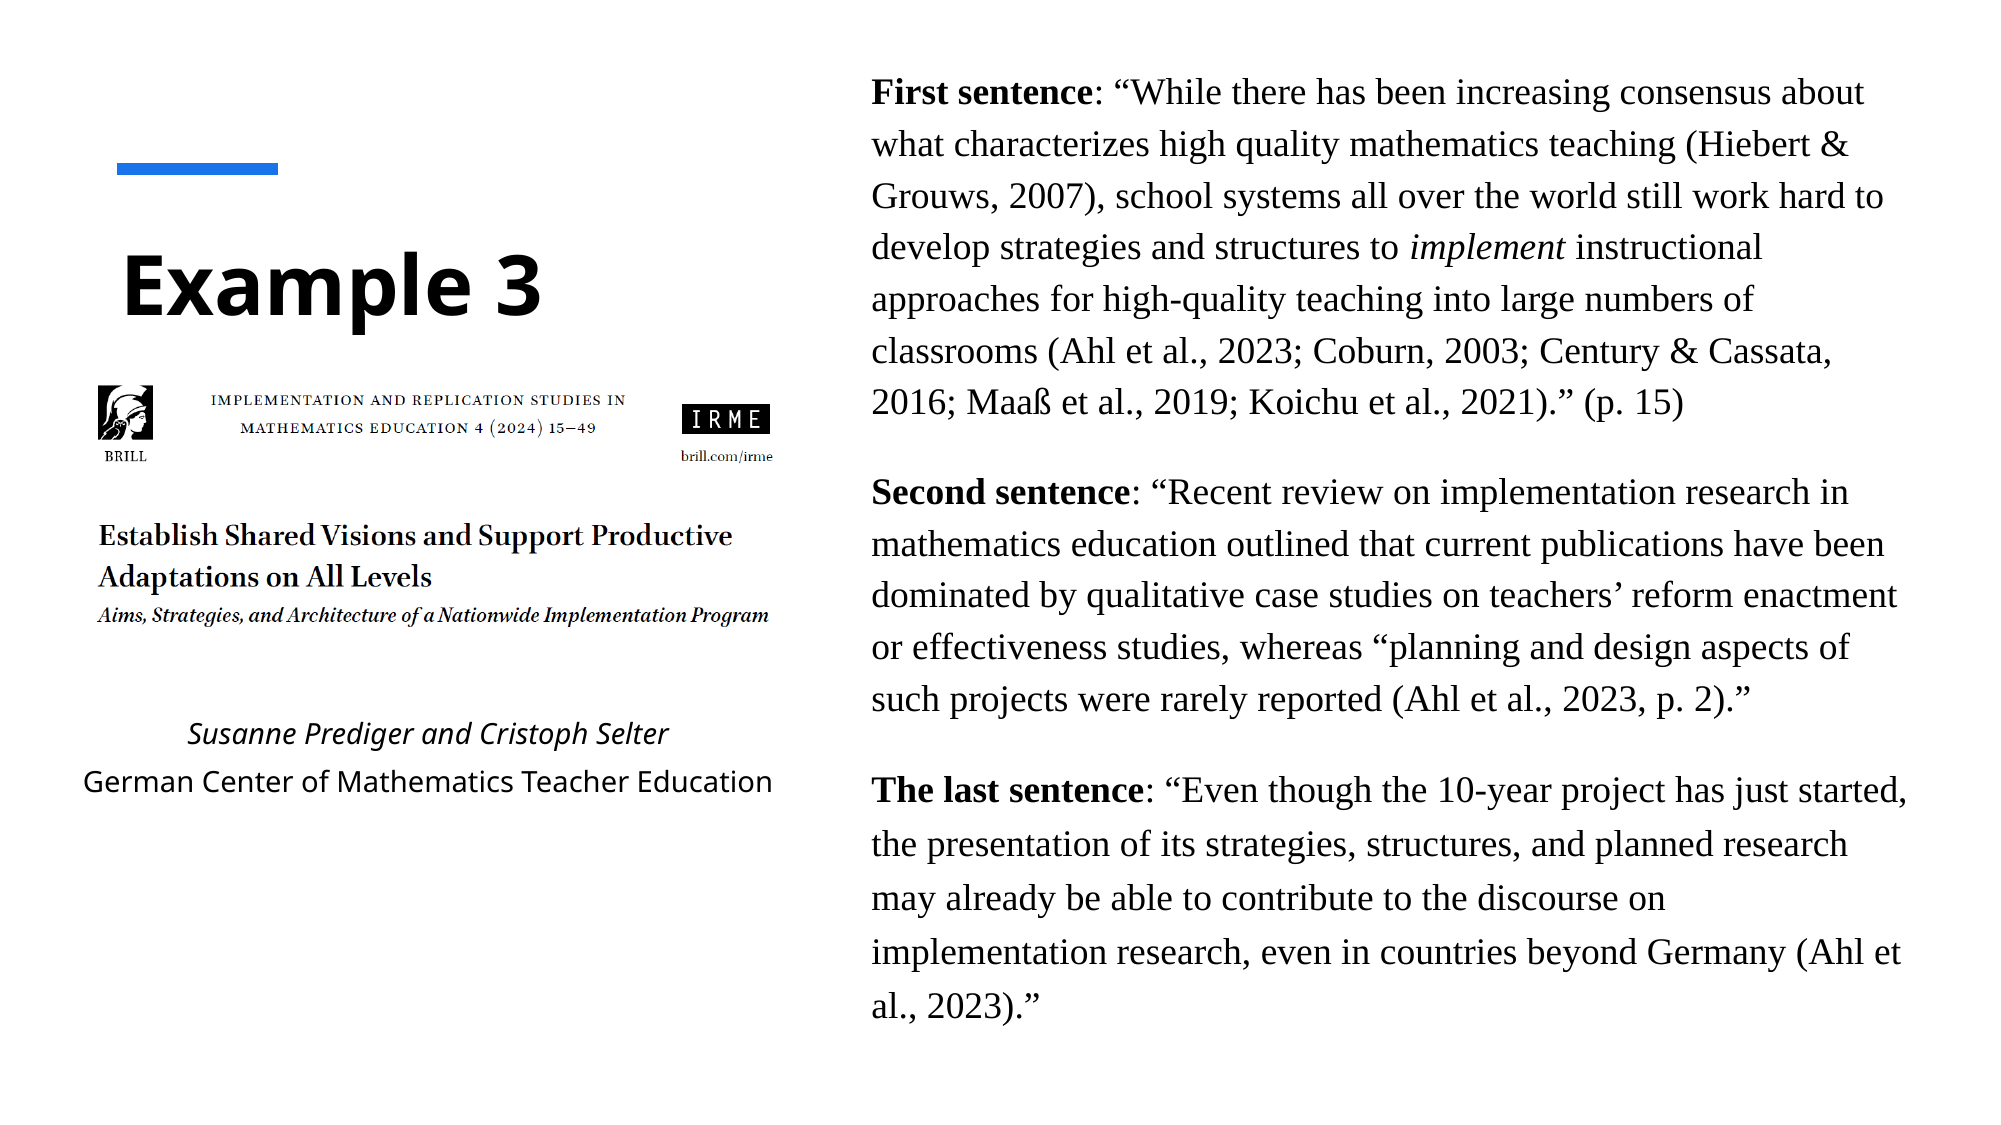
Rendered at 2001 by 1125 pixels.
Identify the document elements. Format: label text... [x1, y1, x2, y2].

text_box Susanne Prediger and Cristoph Selter German Center of Mathematics Teacher Education [68, 708, 789, 854]
title Example 3 [105, 224, 810, 354]
list First sentence: “While there has been increasing consensus about what characterizes high quality mathematics teaching (Hiebert & Grouws, 2007), school systems all over the world still work hard to develop strategies and structures to implement instructional approaches for high-quality teaching into large numbers of classrooms (Ahl et al., 2023; Coburn, 2003; Century & Cassata, 2016; Maaß et al., 2019; Koichu et al., 2021).” (p. 15) Second sentence: “Recent review on implementation research in mathematics education outlined that current publications have been dominated by qualitative case studies on teachers’ reform enactment or effectiveness studies, whereas “planning and design aspects of such projects were rarely reported (Ahl et al., 2023, p. 2).” The last sentence: “Even though the 10-year project has just started, the presentation of its strategies, structures, and planned research may already be able to contribute to the discourse on implementation research, even in countries beyond Germany (Ahl et al., 2023).” [856, 52, 1927, 1084]
picture [50, 354, 810, 649]
